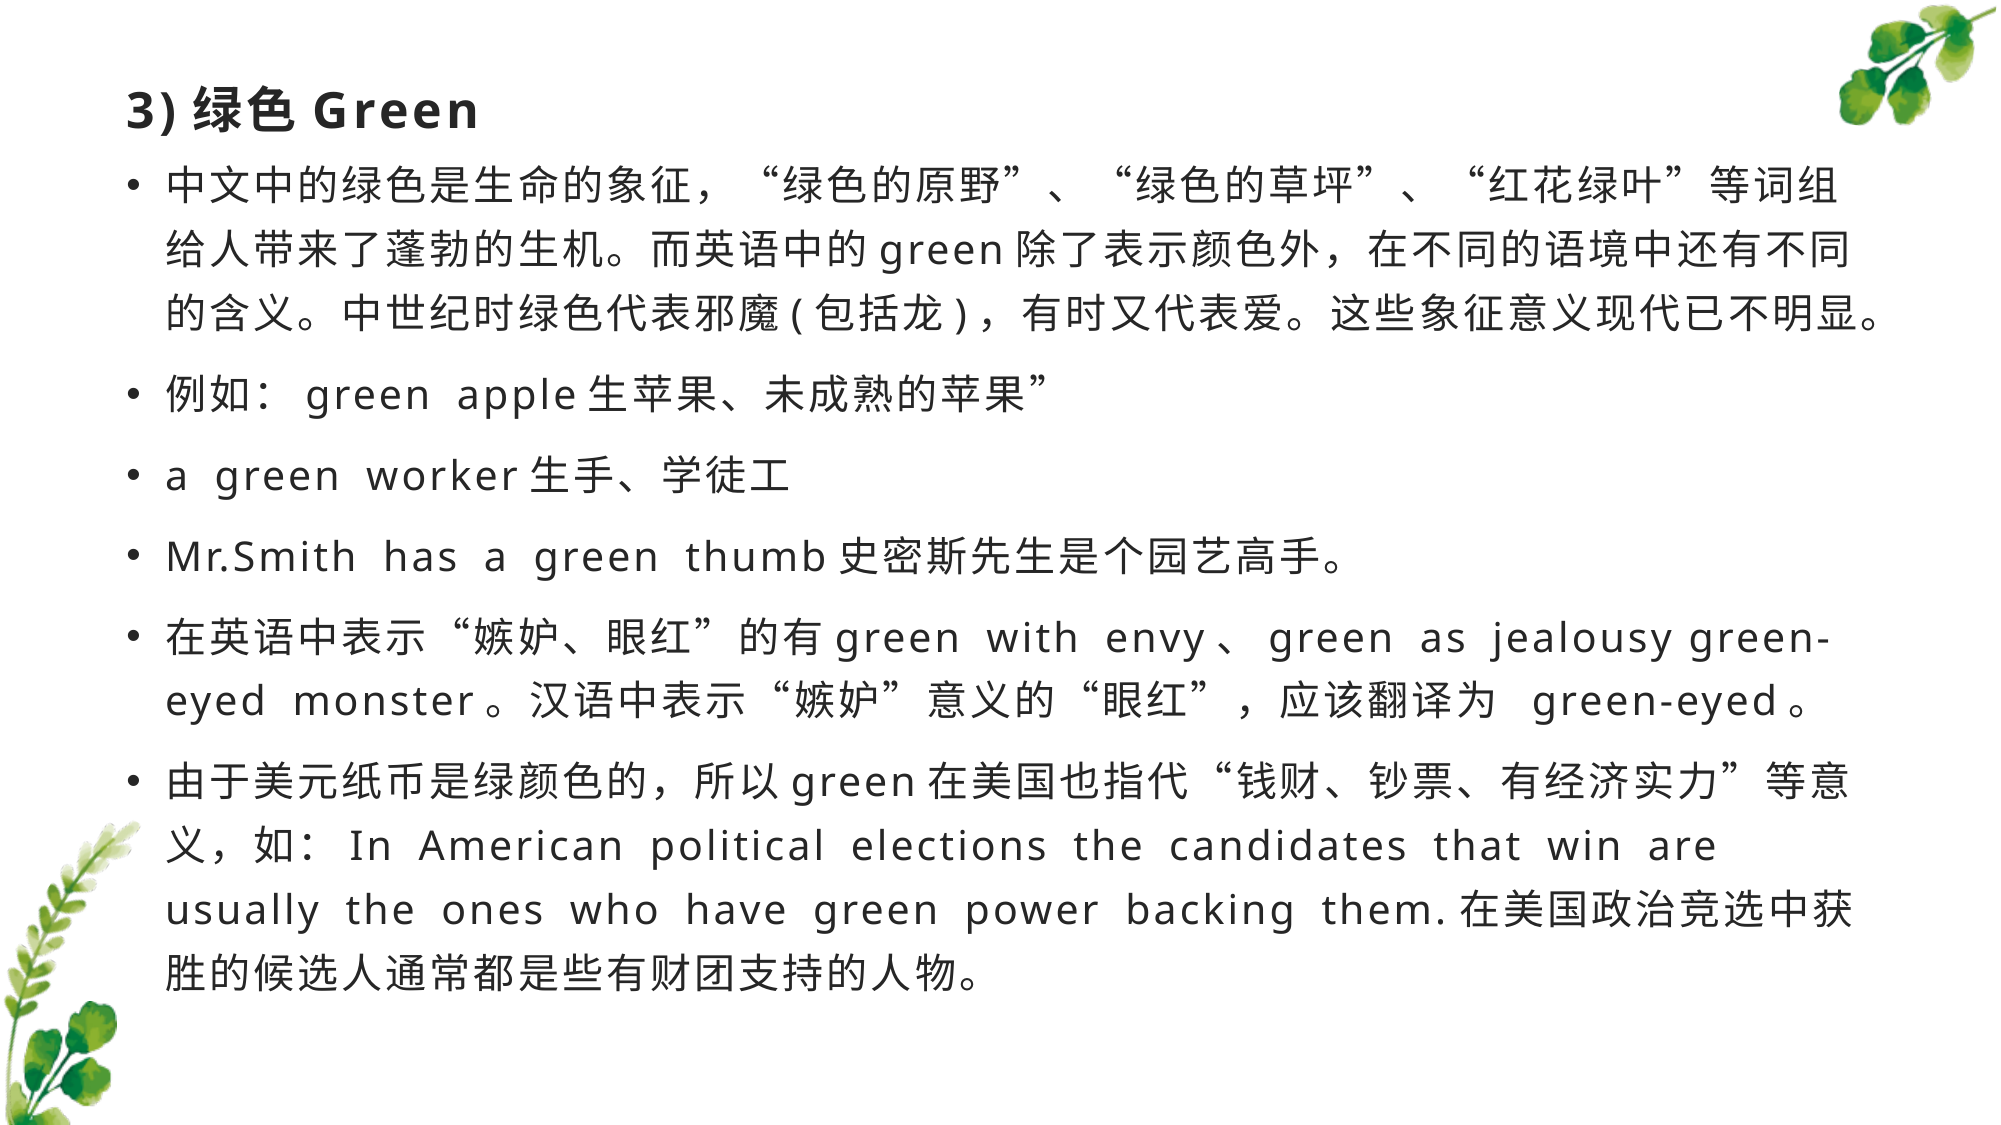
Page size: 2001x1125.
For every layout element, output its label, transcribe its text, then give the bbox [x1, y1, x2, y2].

text_box 3)绿色Green [109, 72, 1891, 146]
picture [1832, 0, 2000, 140]
list 中文中的绿色是生命的象征，“绿色的原野”、“绿色的草坪”、“红花绿叶”等词组给人带来了蓬勃的生机。而英语中的green除了表示颜色外，在不同的语境中还有不同的含义。中世纪时绿色代表邪魔(包括龙)，有时又代表爱。这些象征意义现代已不明显。 例如：green apple生苹果、未成熟的苹果” a green worker生手、学徒工 Mr.Smith has a green thumb史密斯先生是个园艺高手。 在英语中表示“嫉妒、眼红”的有green with envy、green as jealousy green-eyed monster。汉语中表示“嫉妒”意义的“眼红”，应该翻译为 green-eyed。 由于美元纸币是绿颜色的，所以green在美国也指代“钱财、钞票、有经济实力”等意义，如：In American political elections the candidates that win are usually the ones who have green power backing them.在美国政治竞选中获胜的候选人通常都是些有财团支持的人物。 [109, 146, 1891, 1097]
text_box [0, 801, 117, 1125]
